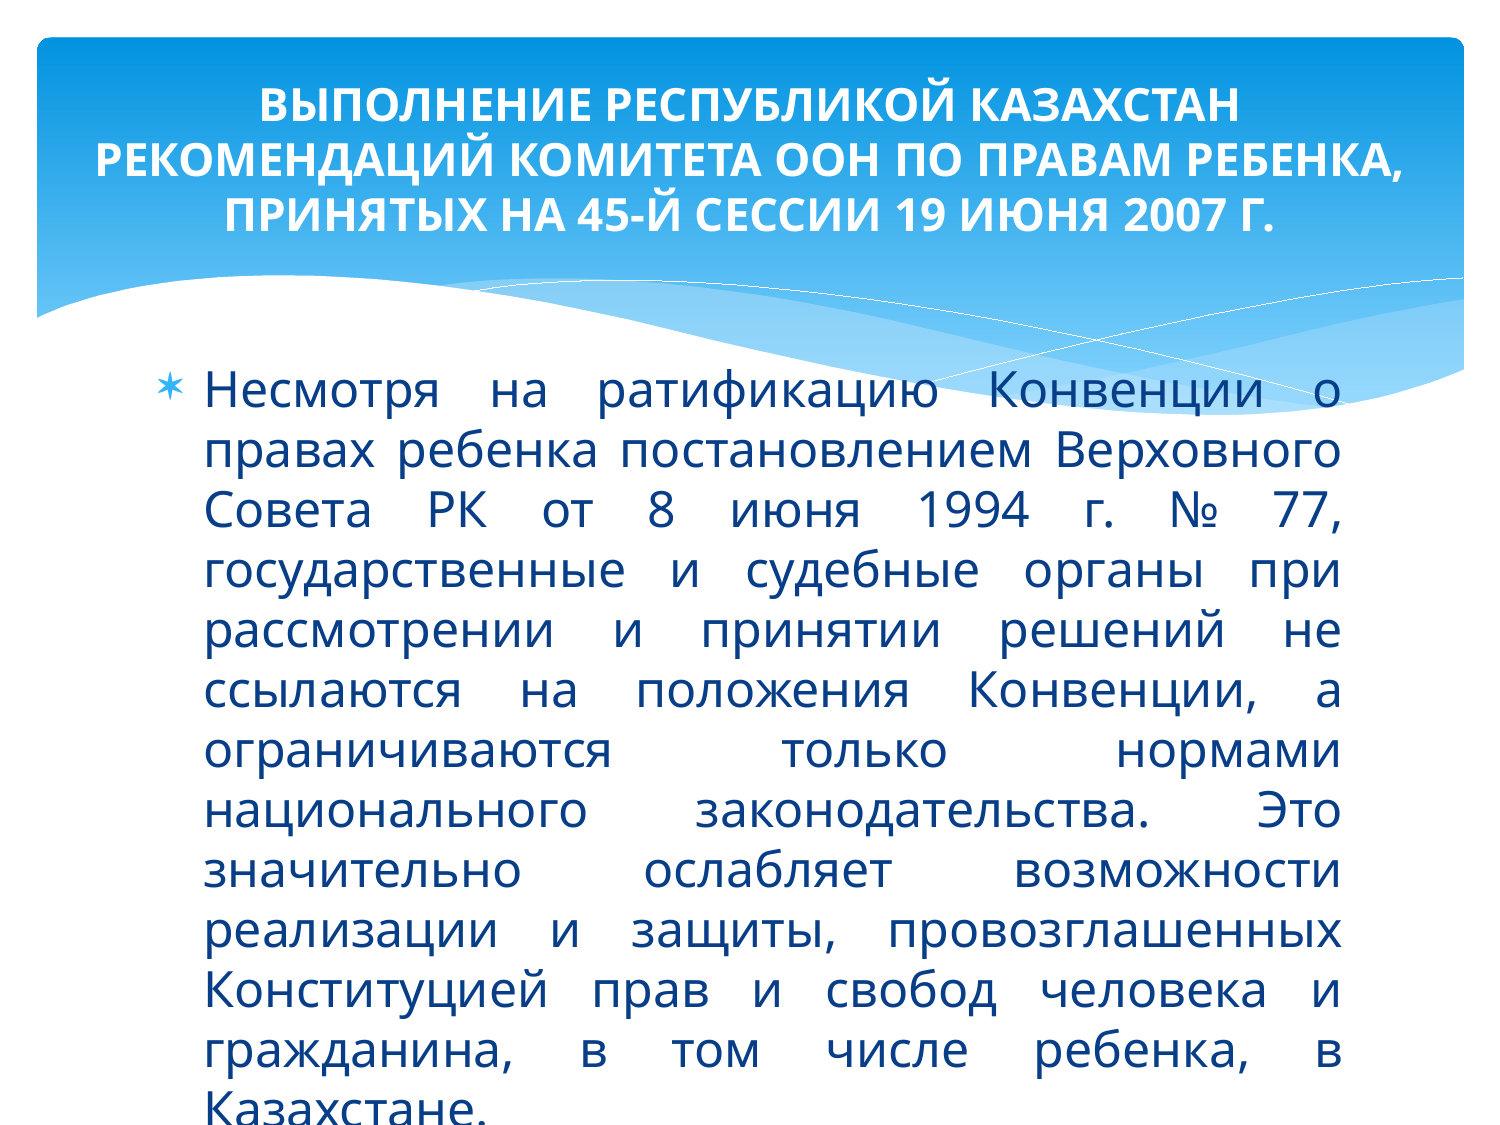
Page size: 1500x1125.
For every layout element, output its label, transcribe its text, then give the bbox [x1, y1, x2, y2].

title ВЫПОЛНЕНИЕ РЕСПУБЛИКОЙ КАЗАХСТАН РЕКОМЕНДАЦИЙ КОМИТЕТА ООН ПО ПРАВАМ РЕБЕНКА, ПРИНЯТЫХ НА 45-Й СЕССИИ 19 ИЮНЯ 2007 Г. [75, 55, 1425, 261]
list Несмотря на ратификацию Конвенции о правах ребенка постановлением Верховного Совета РК от 8 июня 1994 г. № 77, государственные и судебные органы при рассмотрении и принятии решений не ссылаются на положения Конвенции, а ограничиваются только нормами национального законодательства. Это значительно ослабляет возможности реализации и защиты, провозглашенных Конституцией прав и свобод человека и гражданина, в том числе ребенка, в Казахстане. [143, 349, 1359, 1005]
